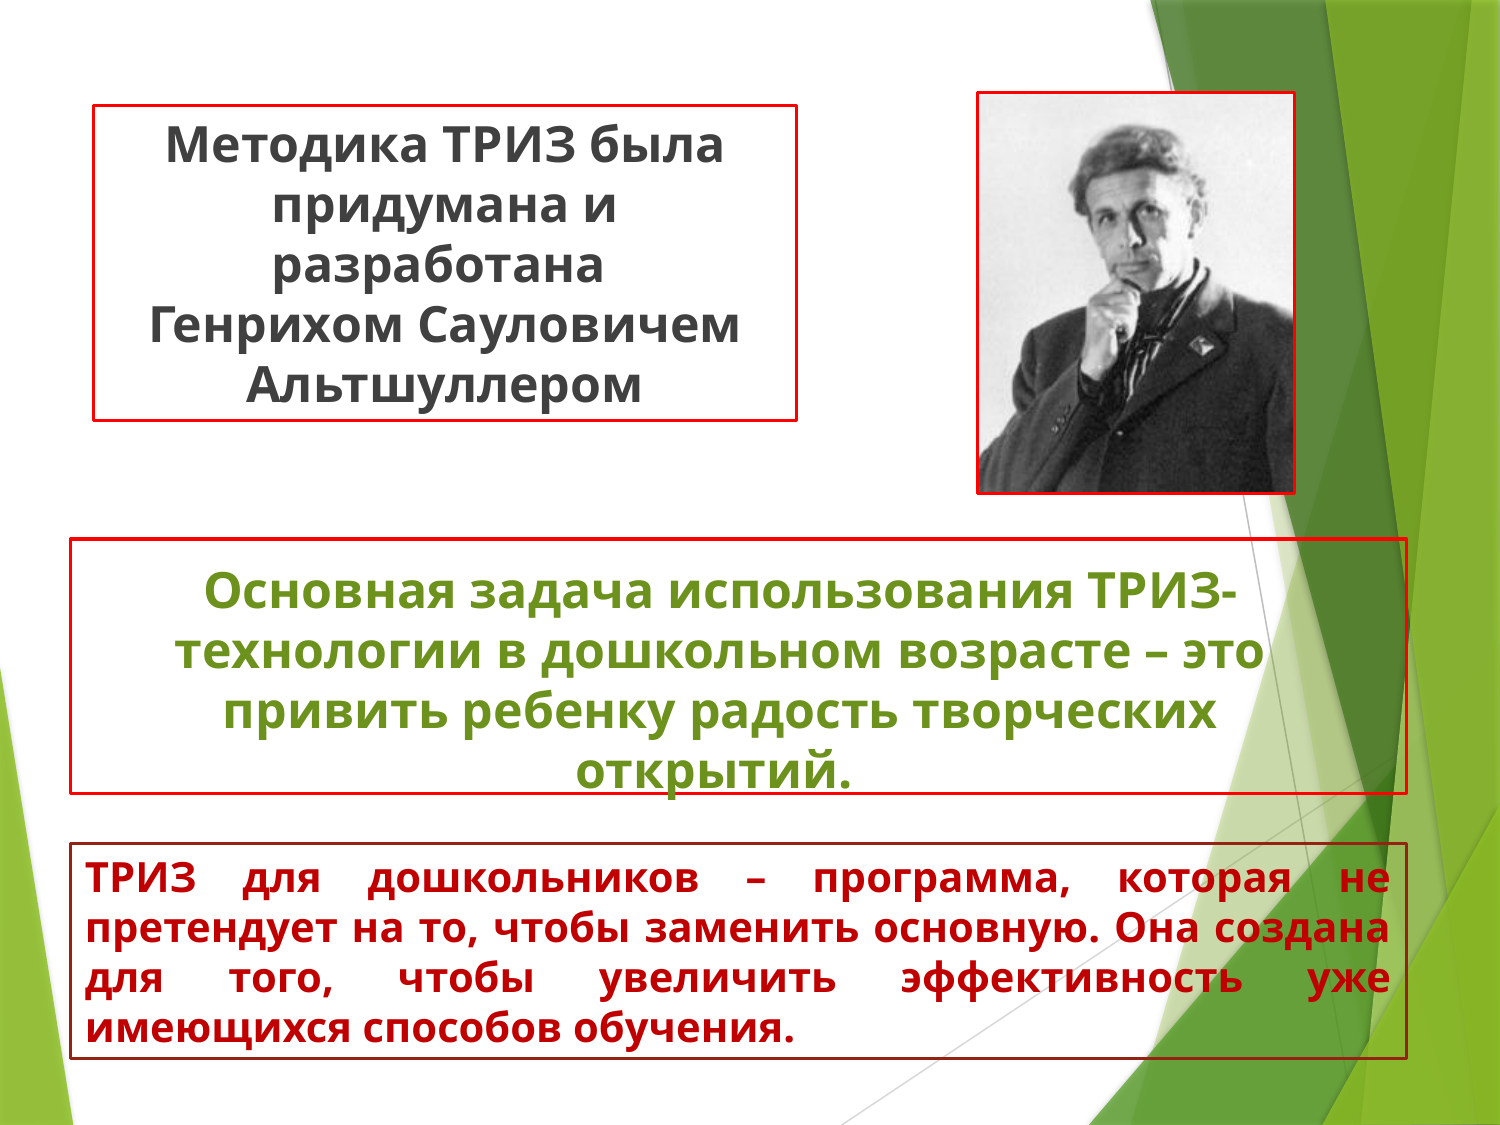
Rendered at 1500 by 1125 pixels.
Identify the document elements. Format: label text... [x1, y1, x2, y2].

text_box Основная задача использования ТРИЗ- технологии в дошкольном возрасте – это привить ребенку радость творческих открытий. [70, 550, 1372, 806]
text_box ТРИЗ для дошкольников – программа, которая не претендует на то, чтобы заменить основную. Она создана для того, чтобы увеличить эффективность уже имеющихся способов обучения. [70, 843, 1407, 1059]
text_box [70, 538, 1407, 794]
picture [978, 93, 1294, 493]
text_box Методика ТРИЗ была придумана и разработана Генрихом Сауловичем Альтшуллером [93, 105, 797, 421]
